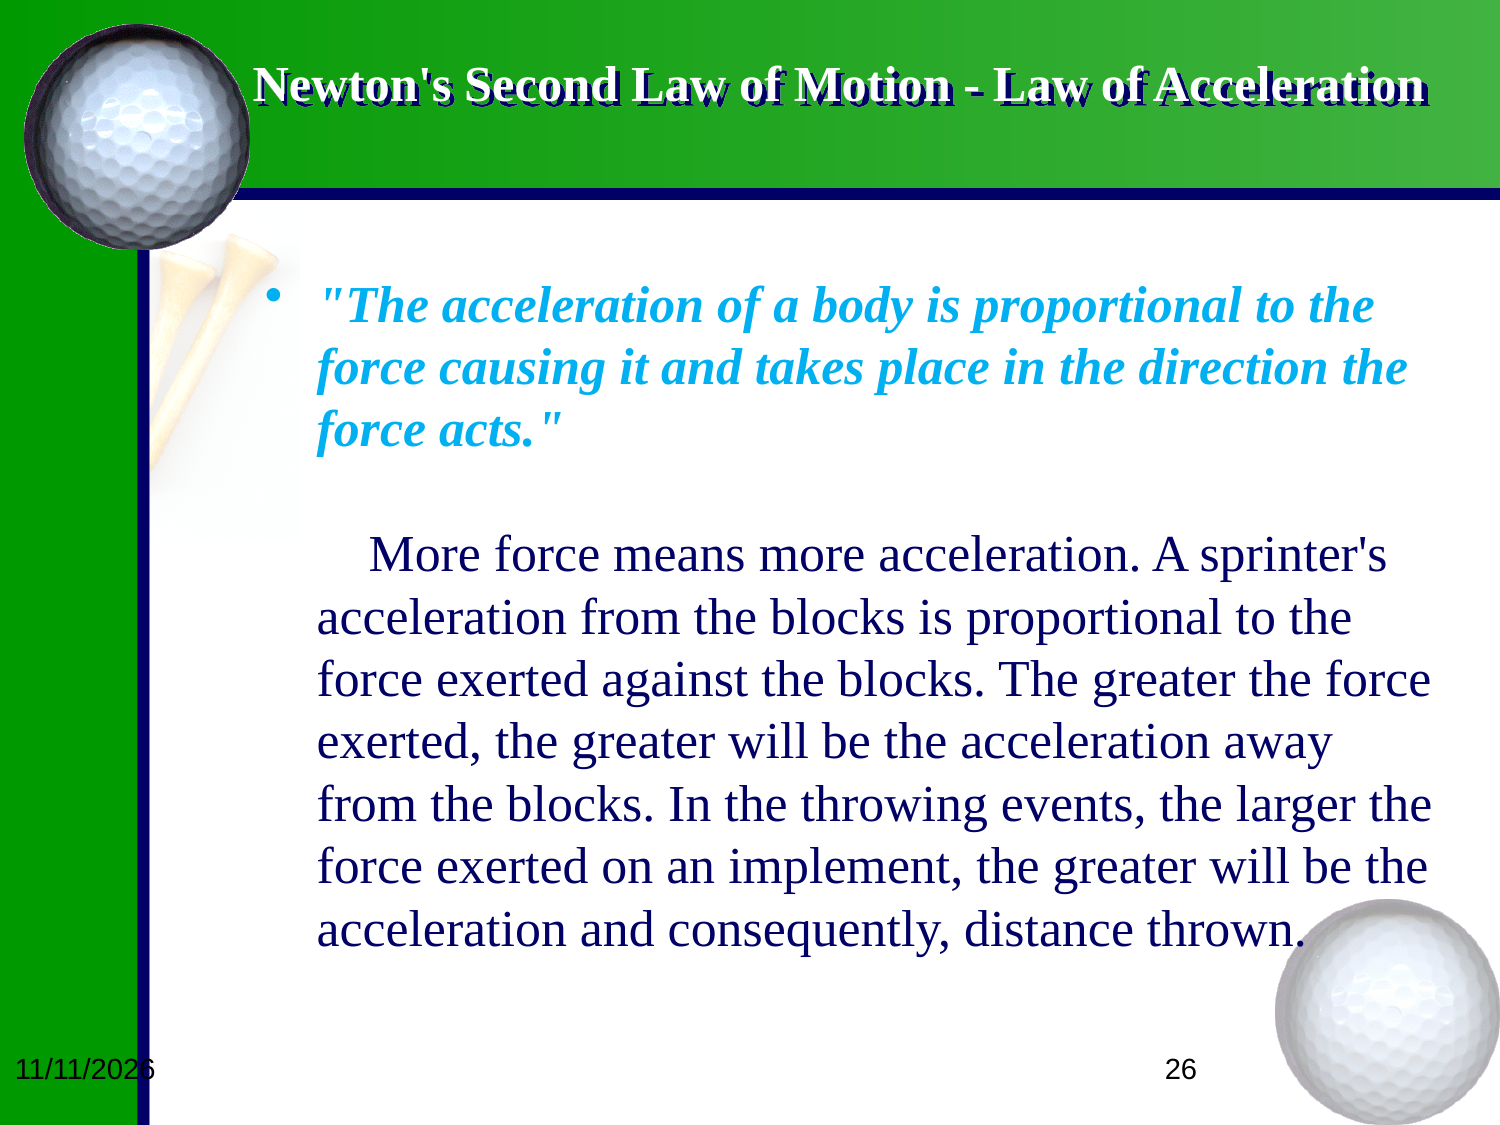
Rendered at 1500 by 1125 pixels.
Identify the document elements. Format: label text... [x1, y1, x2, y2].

list "The acceleration of a body is proportional to the force causing it and takes place in the direction the force acts." More force means more acceleration. A sprinter's acceleration from the blocks is proportional to the force exerted against the blocks. The greater the force exerted, the greater will be the acceleration away from the blocks. In the throwing events, the larger the force exerted on an implement, the greater will be the acceleration and consequently, distance thrown. [249, 262, 1463, 1076]
slide_number 26 [1149, 1042, 1500, 1103]
title Newton's Second Law of Motion - Law of Acceleration [237, 12, 1451, 151]
picture [24, 24, 250, 250]
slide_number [0, 1042, 350, 1103]
